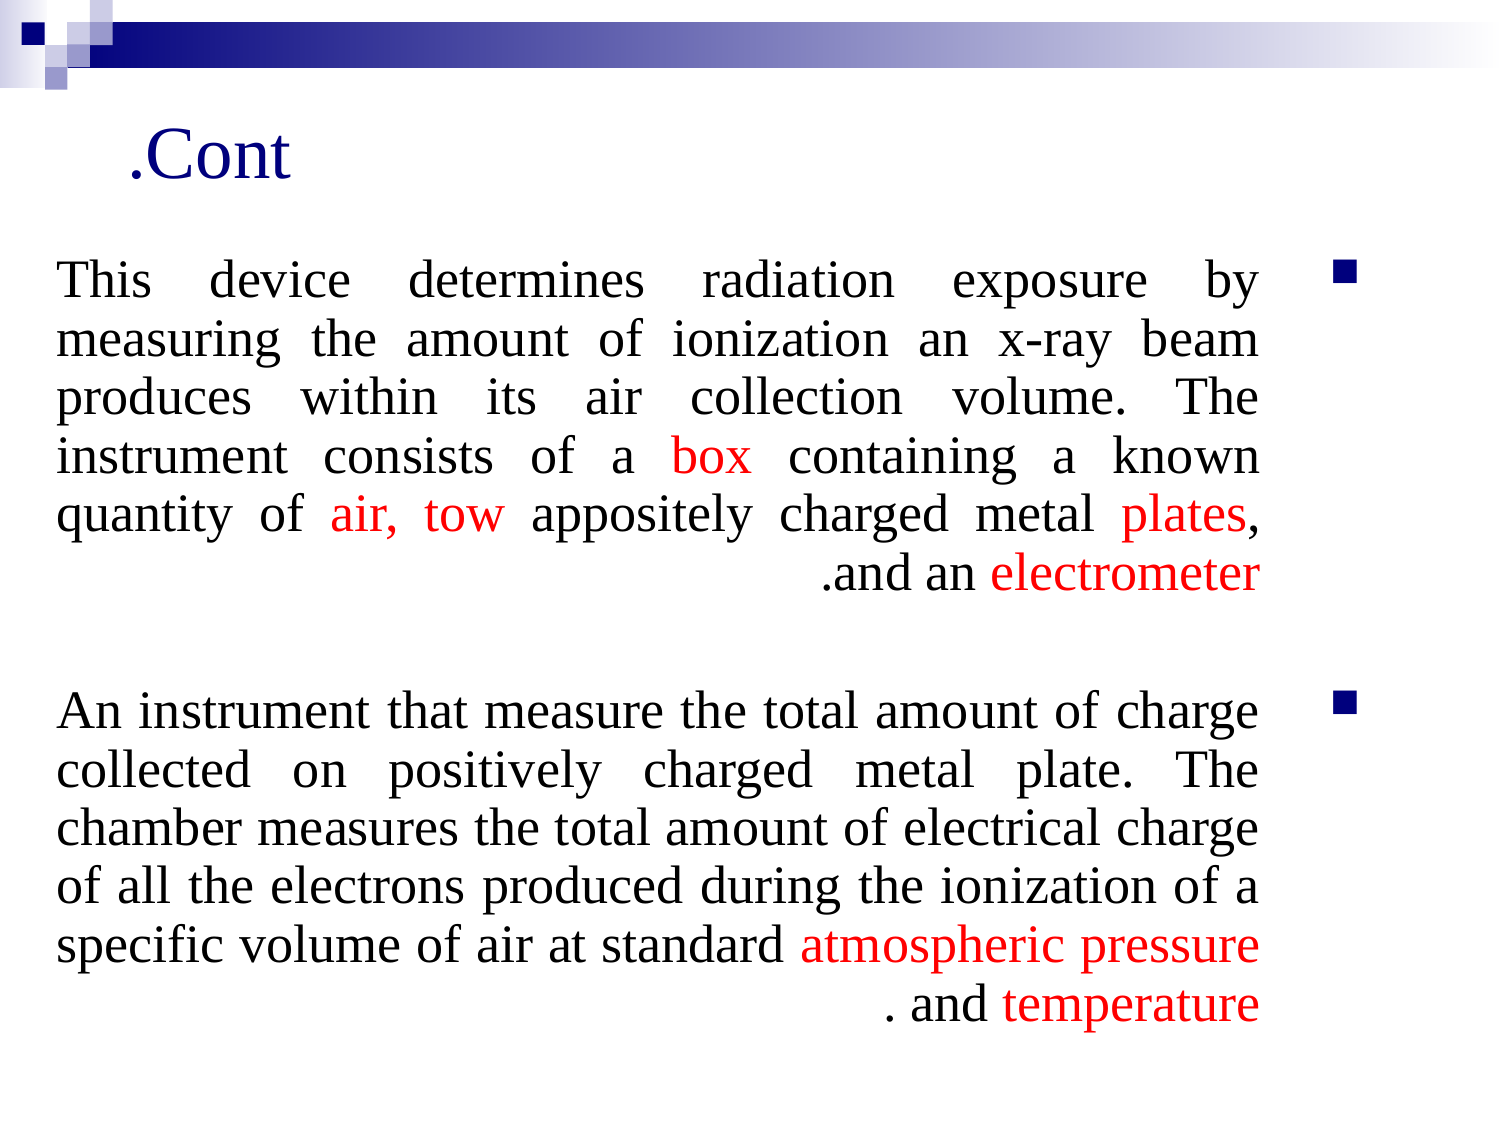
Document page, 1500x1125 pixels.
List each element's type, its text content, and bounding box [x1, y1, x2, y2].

title Cont. [111, 54, 1463, 242]
text_box This device determines radiation exposure by measuring the amount of ionization an x-ray beam produces within its air collection volume. The instrument consists of a box containing a known quantity of air, tow appositely charged metal plates, and an electrometer. An instrument that measure the total amount of charge collected on positively charged metal plate. The chamber measures the total amount of electrical charge of all the electrons produced during the ionization of a specific volume of air at standard atmospheric pressure and temperature . [41, 243, 1376, 1125]
